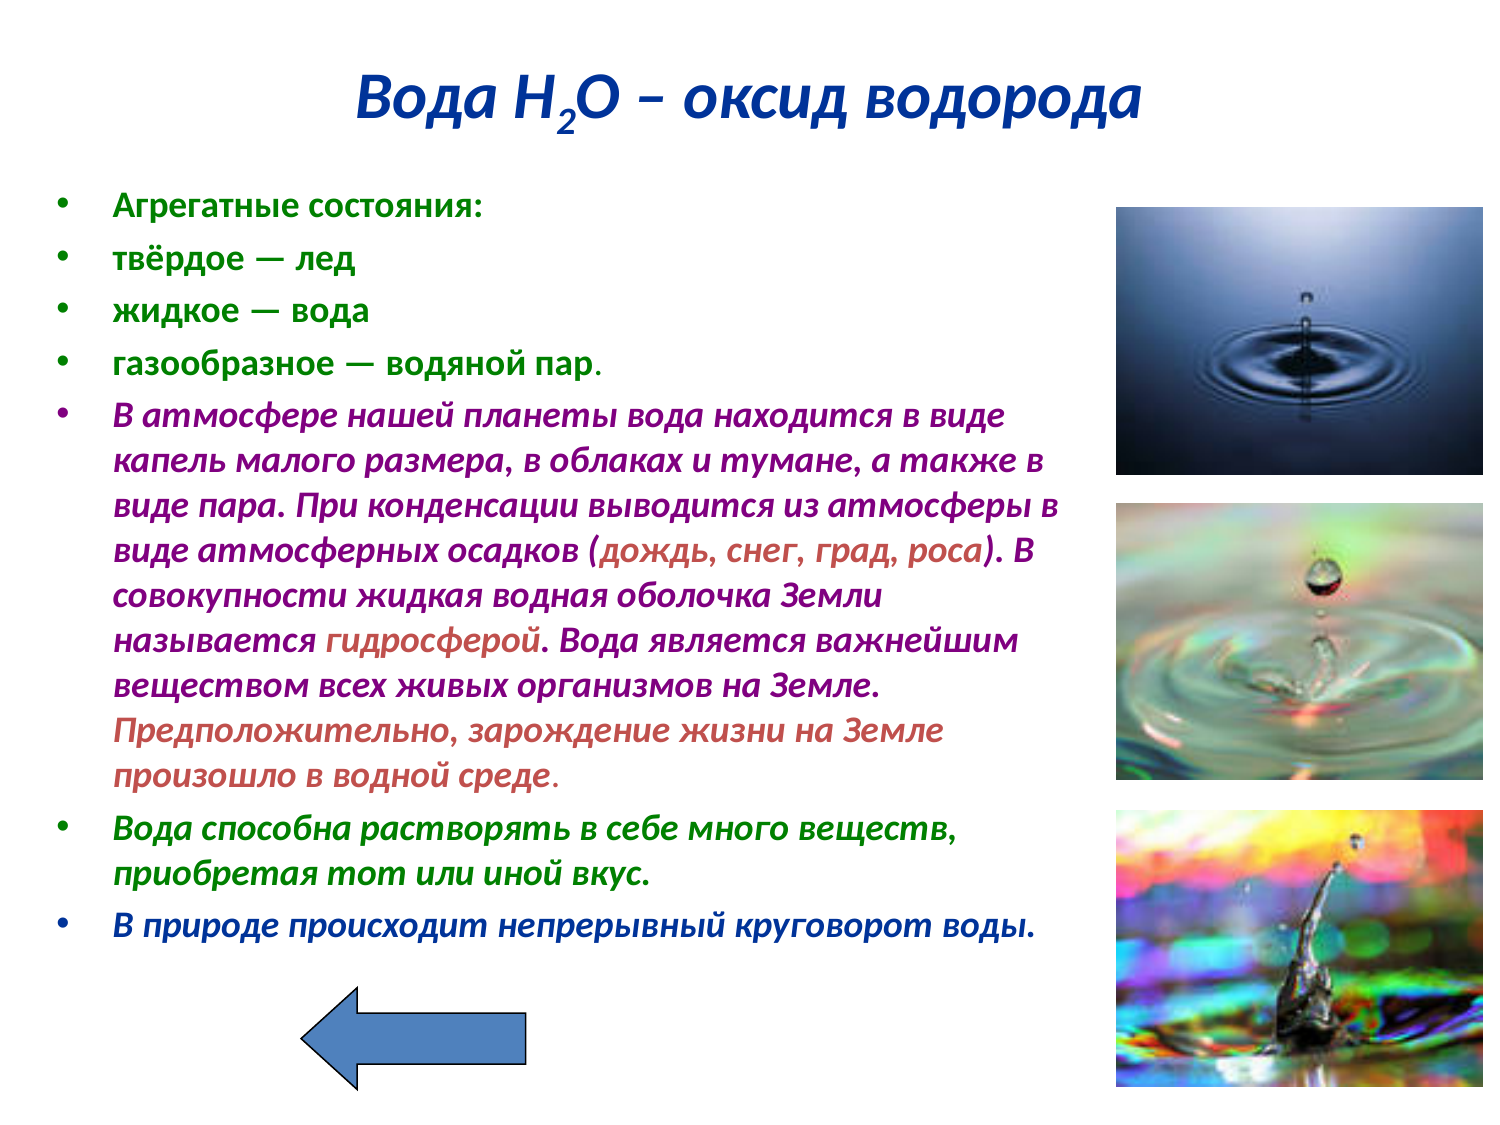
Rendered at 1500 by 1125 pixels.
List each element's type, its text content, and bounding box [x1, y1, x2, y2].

picture [1115, 207, 1483, 475]
picture [1115, 503, 1483, 780]
picture [1115, 810, 1483, 1087]
list Агрегатные состояния: твёрдое — лед жидкое — вода газообразное — водяной пар. В атмосфере нашей планеты вода находится в виде капель малого размера, в облаках и тумане, а также в виде пара. При конденсации выводится из атмосферы в виде атмосферных осадков (дождь, снег, град, роса). В совокупности жидкая водная оболочка Земли называется гидросферой. Вода является важнейшим веществом всех живых организмов на Земле. Предположительно, зарождение жизни на Земле произошло в водной среде. Вода способна растворять в себе много веществ, приобретая тот или иной вкус. В природе происходит непрерывный круговорот воды. [41, 172, 1105, 1083]
text_box [301, 987, 526, 1090]
title Вода Н2О – оксид водорода [75, 45, 1425, 149]
